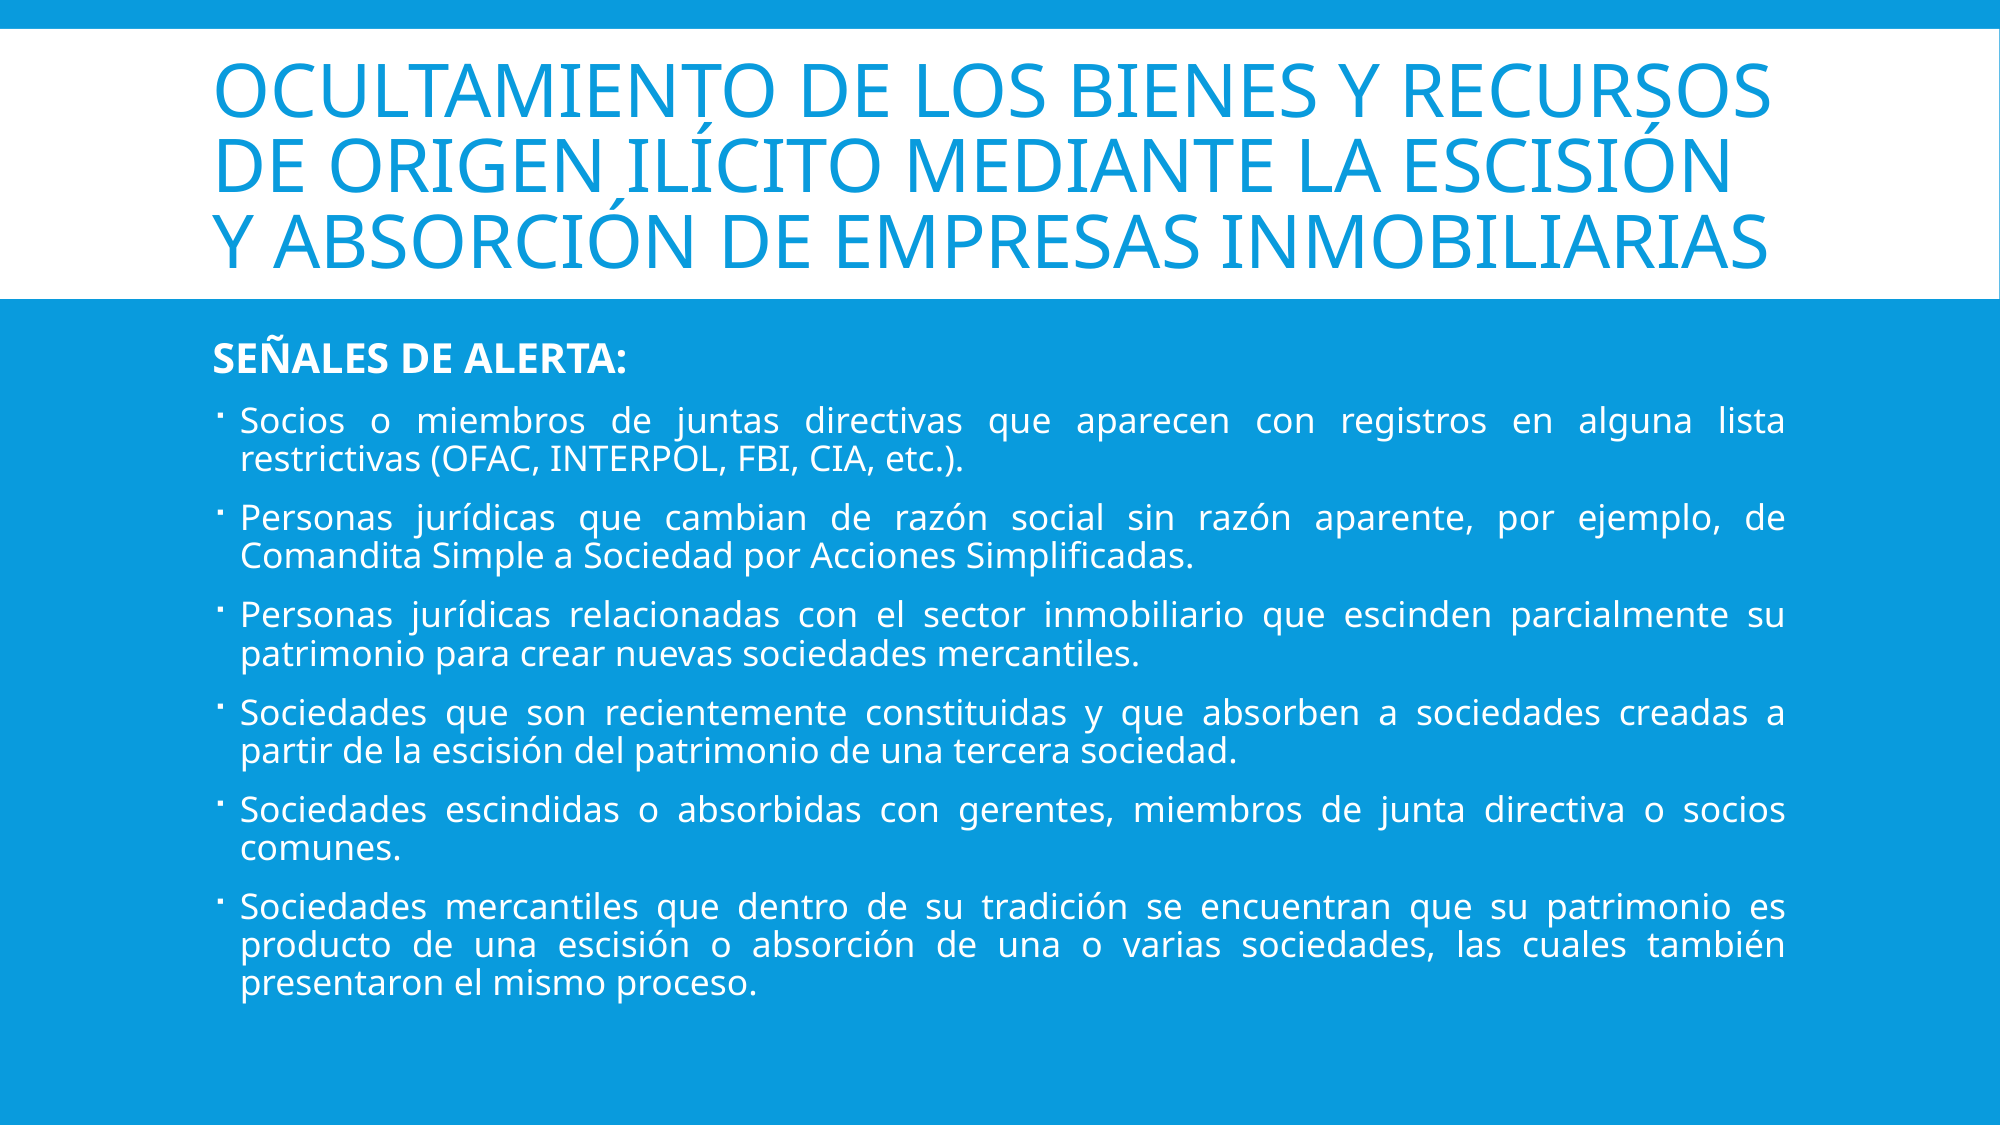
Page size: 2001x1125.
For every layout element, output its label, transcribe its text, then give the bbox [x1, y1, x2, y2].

title Ocultamiento de los bienes y recursos de origen ilícito mediante la escisión y absorción de empresas inmobiliarias [197, 46, 1803, 294]
list SEÑALES DE ALERTA: Socios o miembros de juntas directivas que aparecen con registros en alguna lista restrictivas (OFAC, INTERPOL, FBI, CIA, etc.). Personas jurídicas que cambian de razón social sin razón aparente, por ejemplo, de Comandita Simple a Sociedad por Acciones Simplificadas. Personas jurídicas relacionadas con el sector inmobiliario que escinden parcialmente su patrimonio para crear nuevas sociedades mercantiles. Sociedades que son recientemente constituidas y que absorben a sociedades creadas a partir de la escisión del patrimonio de una tercera sociedad. Sociedades escindidas o absorbidas con gerentes, miembros de junta directiva o socios comunes. Sociedades mercantiles que dentro de su tradición se encuentran que su patrimonio es producto de una escisión o absorción de una o varias sociedades, las cuales también presentaron el mismo proceso. [197, 329, 1803, 1021]
